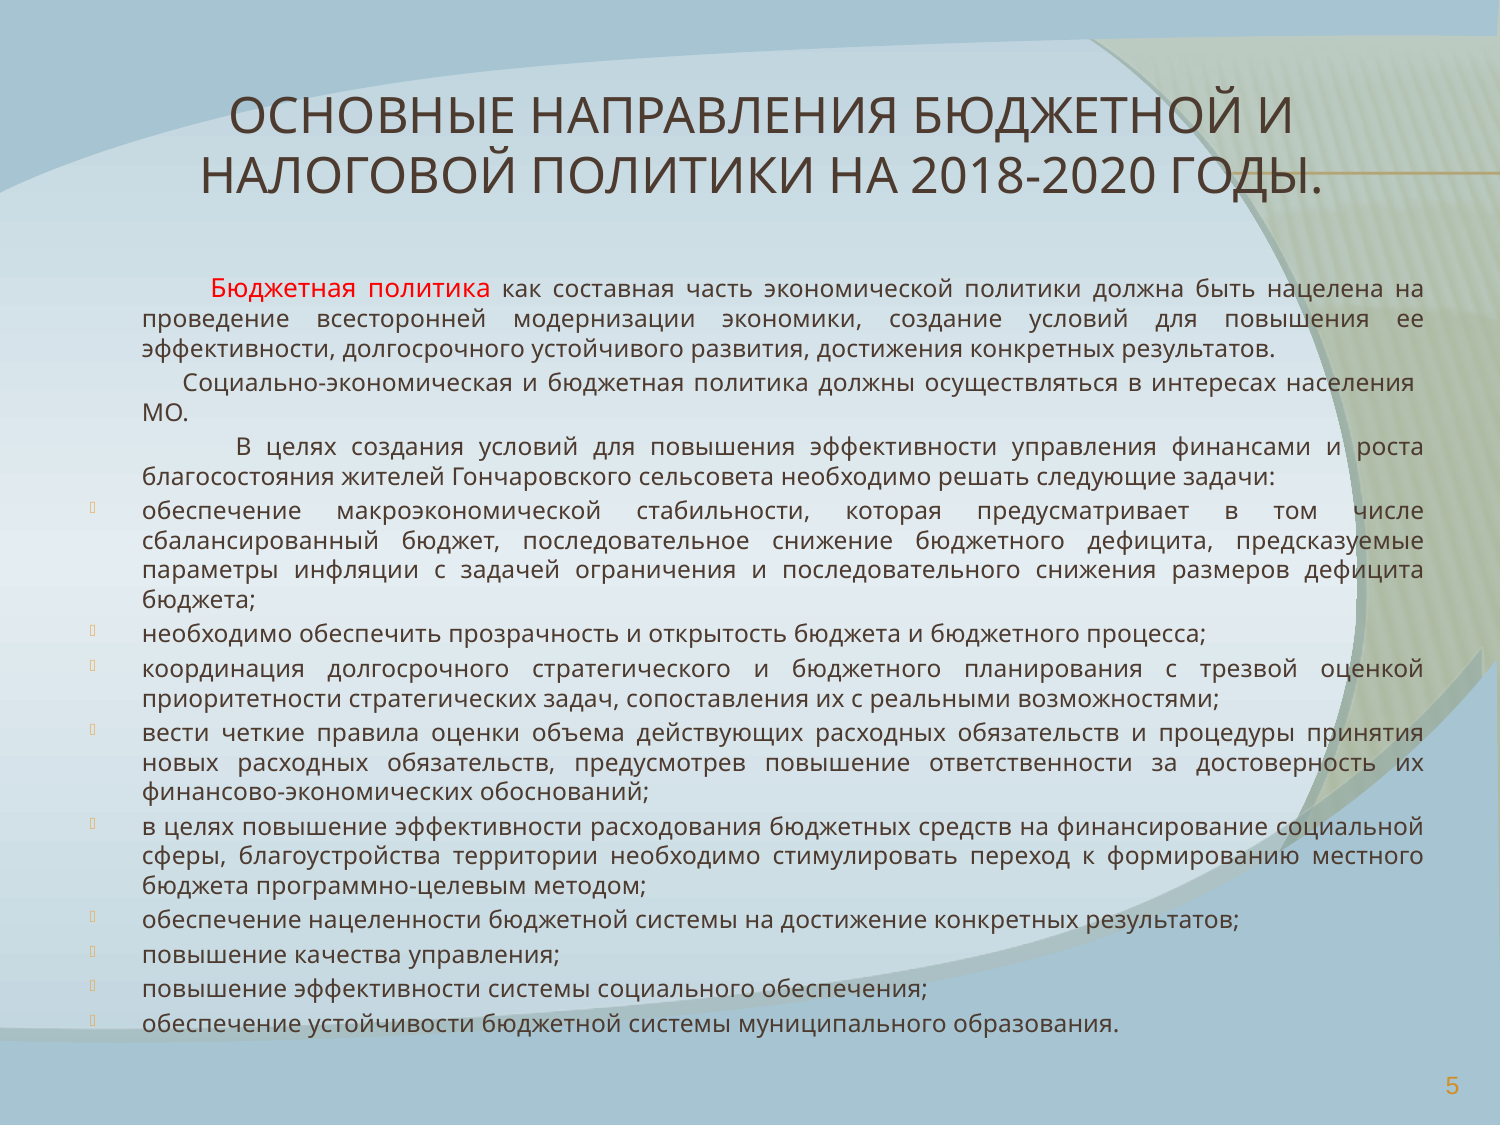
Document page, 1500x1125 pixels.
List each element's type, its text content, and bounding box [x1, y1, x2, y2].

list Бюджетная политика как составная часть экономической политики должна быть нацелена на проведение всесторонней модернизации экономики, создание условий для повышения ее эффективности, долгосрочного устойчивого развития, достижения конкретных результатов. Социально-экономическая и бюджетная политика должны осуществляться в интересах населения МО. В целях создания условий для повышения эффективности управления финансами и роста благосостояния жителей Гончаровского сельсовета необходимо решать следующие задачи: обеспечение макроэкономической стабильности, которая предусматривает в том числе сбалансированный бюджет, последовательное снижение бюджетного дефицита, предсказуемые параметры инфляции с задачей ограничения и последовательного снижения размеров дефицита бюджета; необходимо обеспечить прозрачность и открытость бюджета и бюджетного процесса; координация долгосрочного стратегического и бюджетного планирования с трезвой оценкой приоритетности стратегических задач, сопоставления их с реальными возможностями; вести четкие правила оценки объема действующих расходных обязательств и процедуры принятия новых расходных обязательств, предусмотрев повышение ответственности за достоверность их финансово-экономических обоснований; в целях повышение эффективности расходования бюджетных средств на финансирование социальной сферы, благоустройства территории необходимо стимулировать переход к формированию местного бюджета программно-целевым методом; обеспечение нацеленности бюджетной системы на достижение конкретных результатов; повышение качества управления; повышение эффективности системы социального обеспечения; обеспечение устойчивости бюджетной системы муниципального образования. [75, 264, 1442, 1059]
title ОСНОВНЫЕ НАПРАВЛЕНИЯ БЮДЖЕТНОЙ И НАЛОГОВОЙ ПОЛИТИКИ НА 2018-2020 ГОДЫ. [50, 75, 1475, 213]
slide_number 5 [1350, 1061, 1475, 1103]
